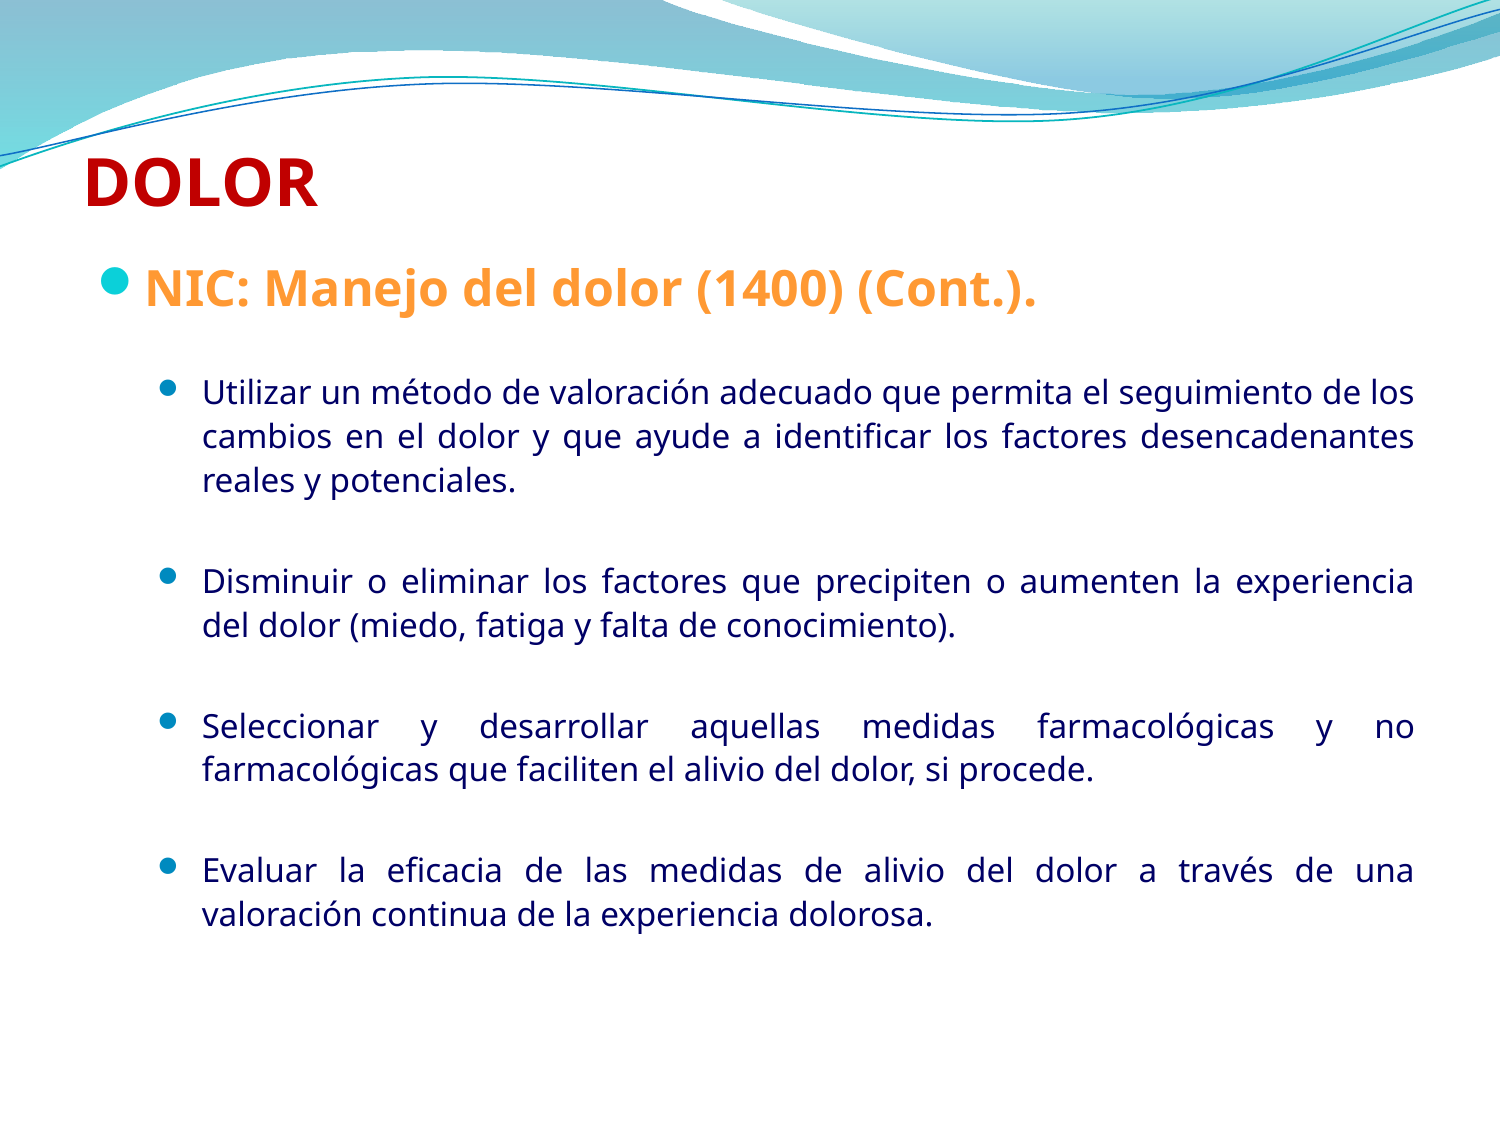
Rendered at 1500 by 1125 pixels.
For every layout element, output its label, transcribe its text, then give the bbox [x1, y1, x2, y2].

title DOLOR [81, 58, 1433, 221]
list NIC: Manejo del dolor (1400) (Cont.). Utilizar un método de valoración adecuado que permita el seguimiento de los cambios en el dolor y que ayude a identificar los factores desencadenantes reales y potenciales. Disminuir o eliminar los factores que precipiten o aumenten la experiencia del dolor (miedo, fatiga y falta de conocimiento). Seleccionar y desarrollar aquellas medidas farmacológicas y no farmacológicas que faciliten el alivio del dolor, si procede. Evaluar la eficacia de las medidas de alivio del dolor a través de una valoración continua de la experiencia dolorosa. [81, 243, 1433, 1071]
